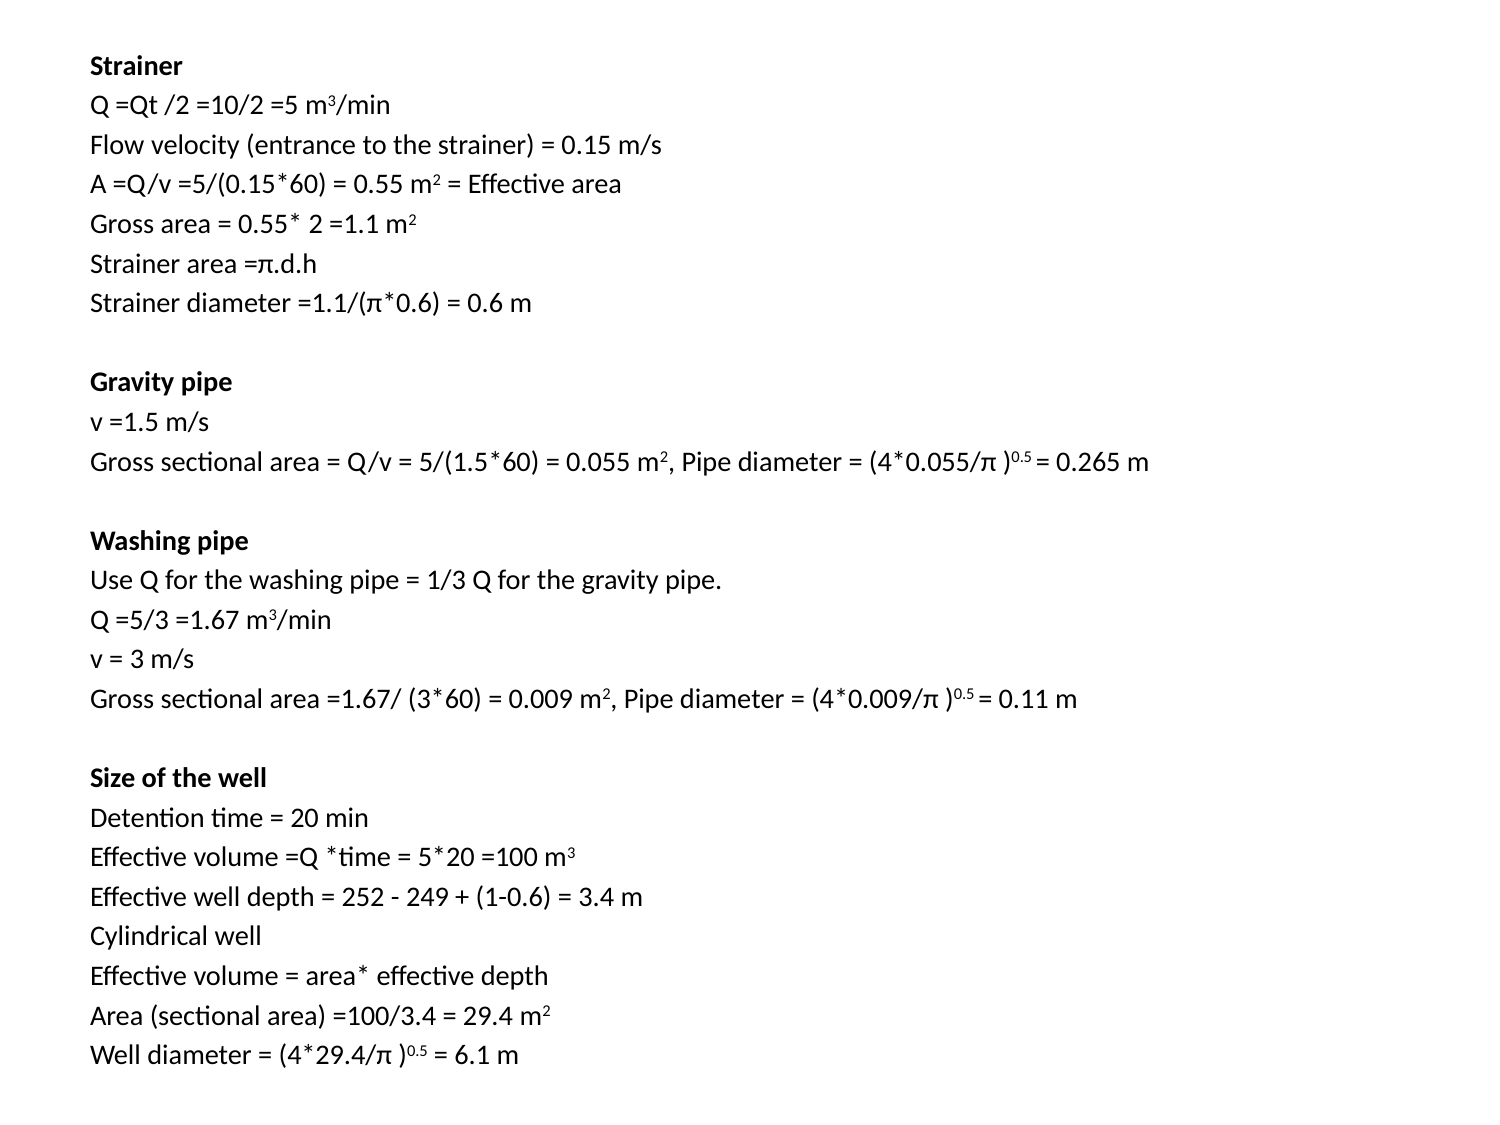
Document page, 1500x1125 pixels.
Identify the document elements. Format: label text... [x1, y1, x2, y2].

list Strainer Q =Qt /2 =10/2 =5 m3/min Flow velocity (entrance to the strainer) = 0.15 m/s A =Q/v =5/(0.15*60) = 0.55 m2 = Effective area Gross area = 0.55* 2 =1.1 m2 Strainer area =π.d.h Strainer diameter =1.1/(π*0.6) = 0.6 m Gravity pipe v =1.5 m/s Gross sectional area = Q/v = 5/(1.5*60) = 0.055 m2, Pipe diameter = (4*0.055/π )0.5 = 0.265 m Washing pipe Use Q for the washing pipe = 1/3 Q for the gravity pipe. Q =5/3 =1.67 m3/min v = 3 m/s Gross sectional area =1.67/ (3*60) = 0.009 m2, Pipe diameter = (4*0.009/π )0.5 = 0.11 m Size of the well Detention time = 20 min Effective volume =Q *time = 5*20 =100 m3 Effective well depth = 252 - 249 + (1-0.6) = 3.4 m Cylindrical well Effective volume = area* effective depth Area (sectional area) =100/3.4 = 29.4 m2 Well diameter = (4*29.4/π )0.5 = 6.1 m [75, 0, 1425, 1088]
